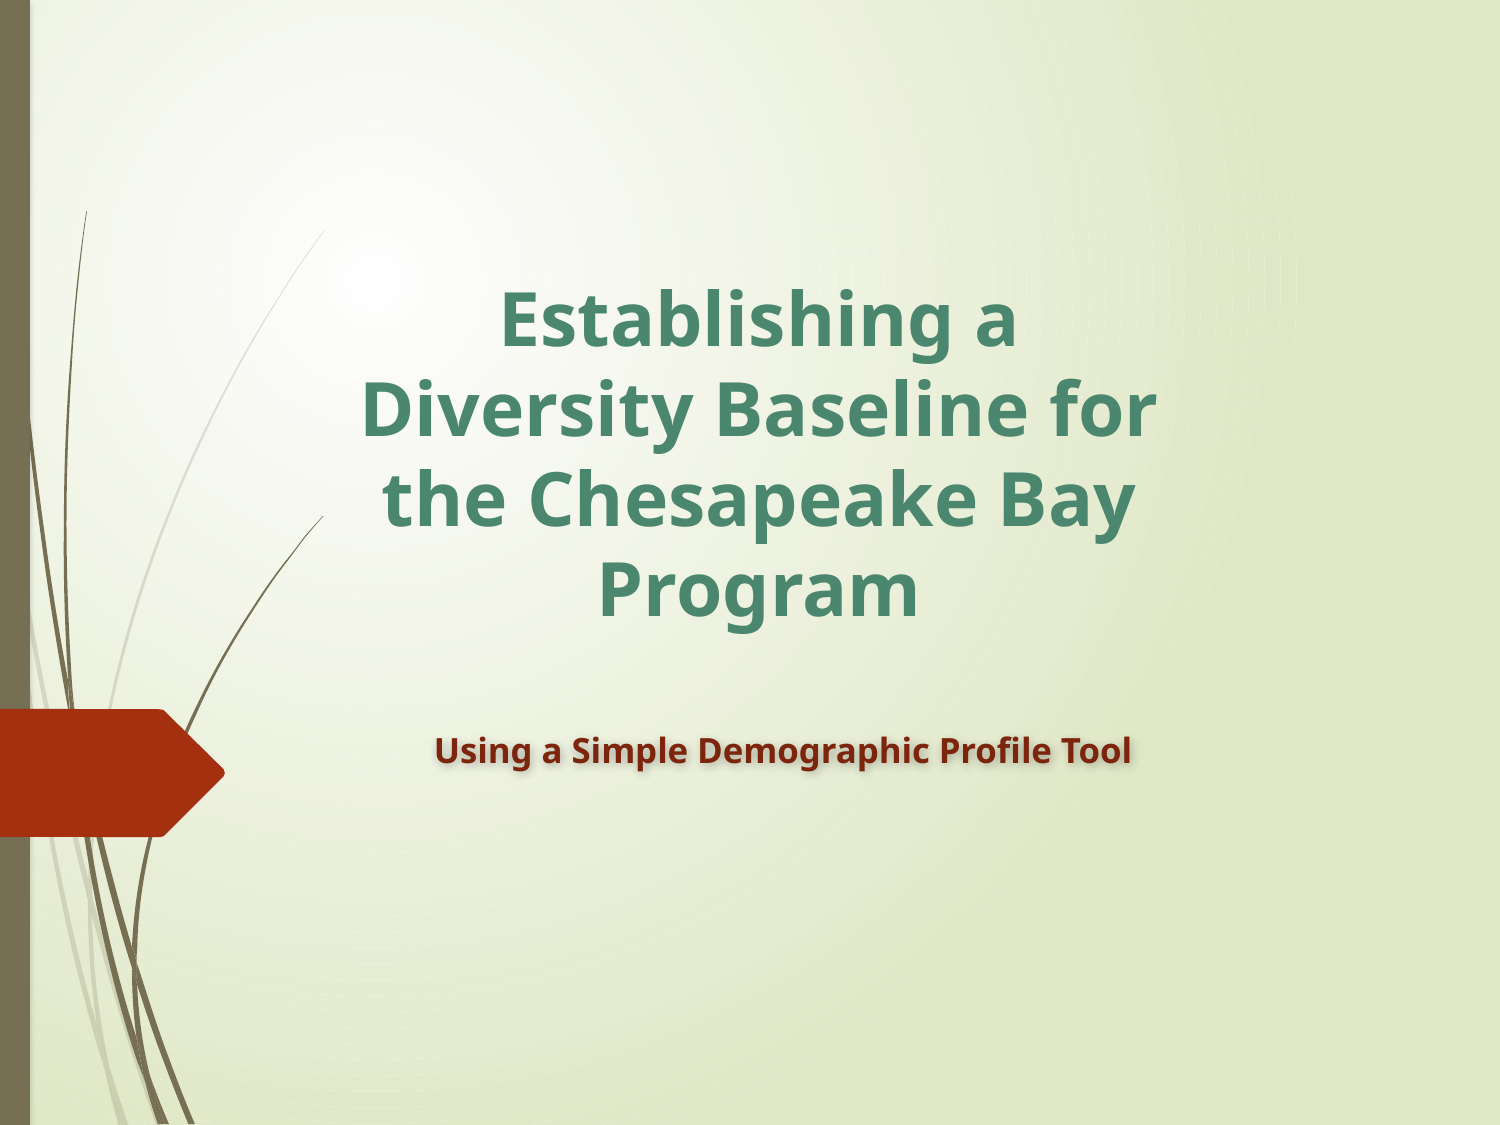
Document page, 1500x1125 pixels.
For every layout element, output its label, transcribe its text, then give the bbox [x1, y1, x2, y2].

subtitle Using a Simple Demographic Profile Tool [305, 671, 1262, 889]
text_box Establishing a Diversity Baseline for the Chesapeake Bay Program [323, 264, 1196, 730]
